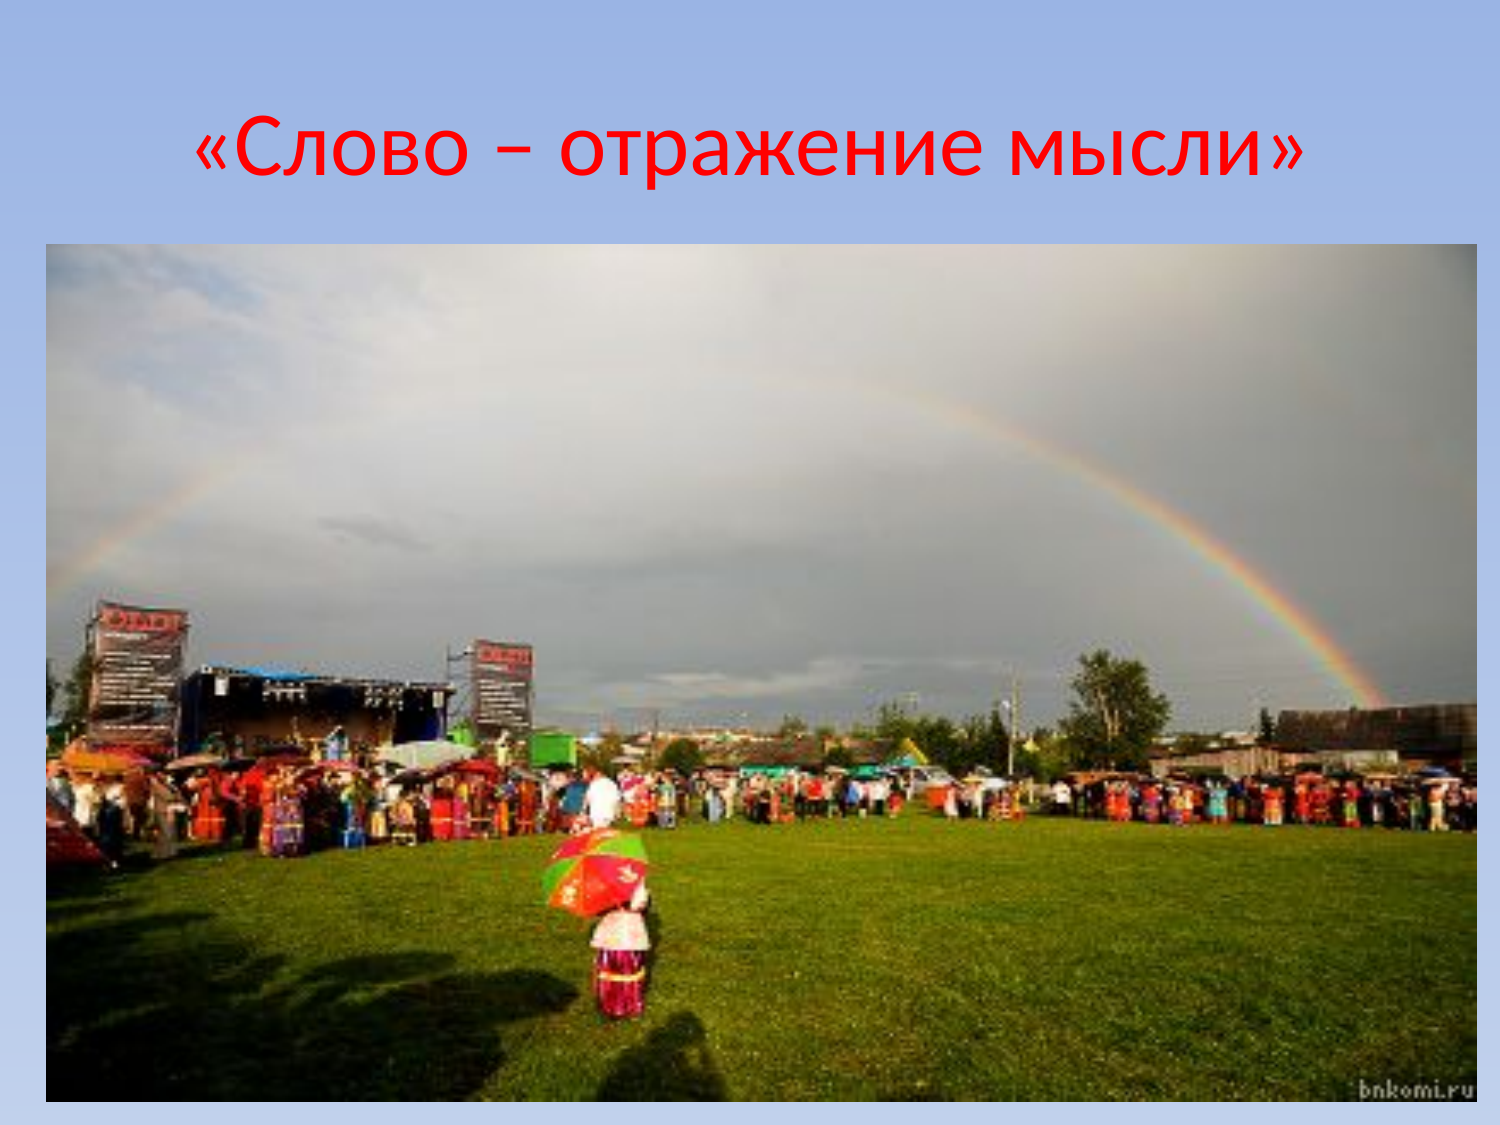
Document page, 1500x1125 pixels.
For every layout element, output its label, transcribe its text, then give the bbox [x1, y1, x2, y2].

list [46, 244, 1477, 1102]
title «Слово – отражение мысли» [75, 45, 1425, 233]
